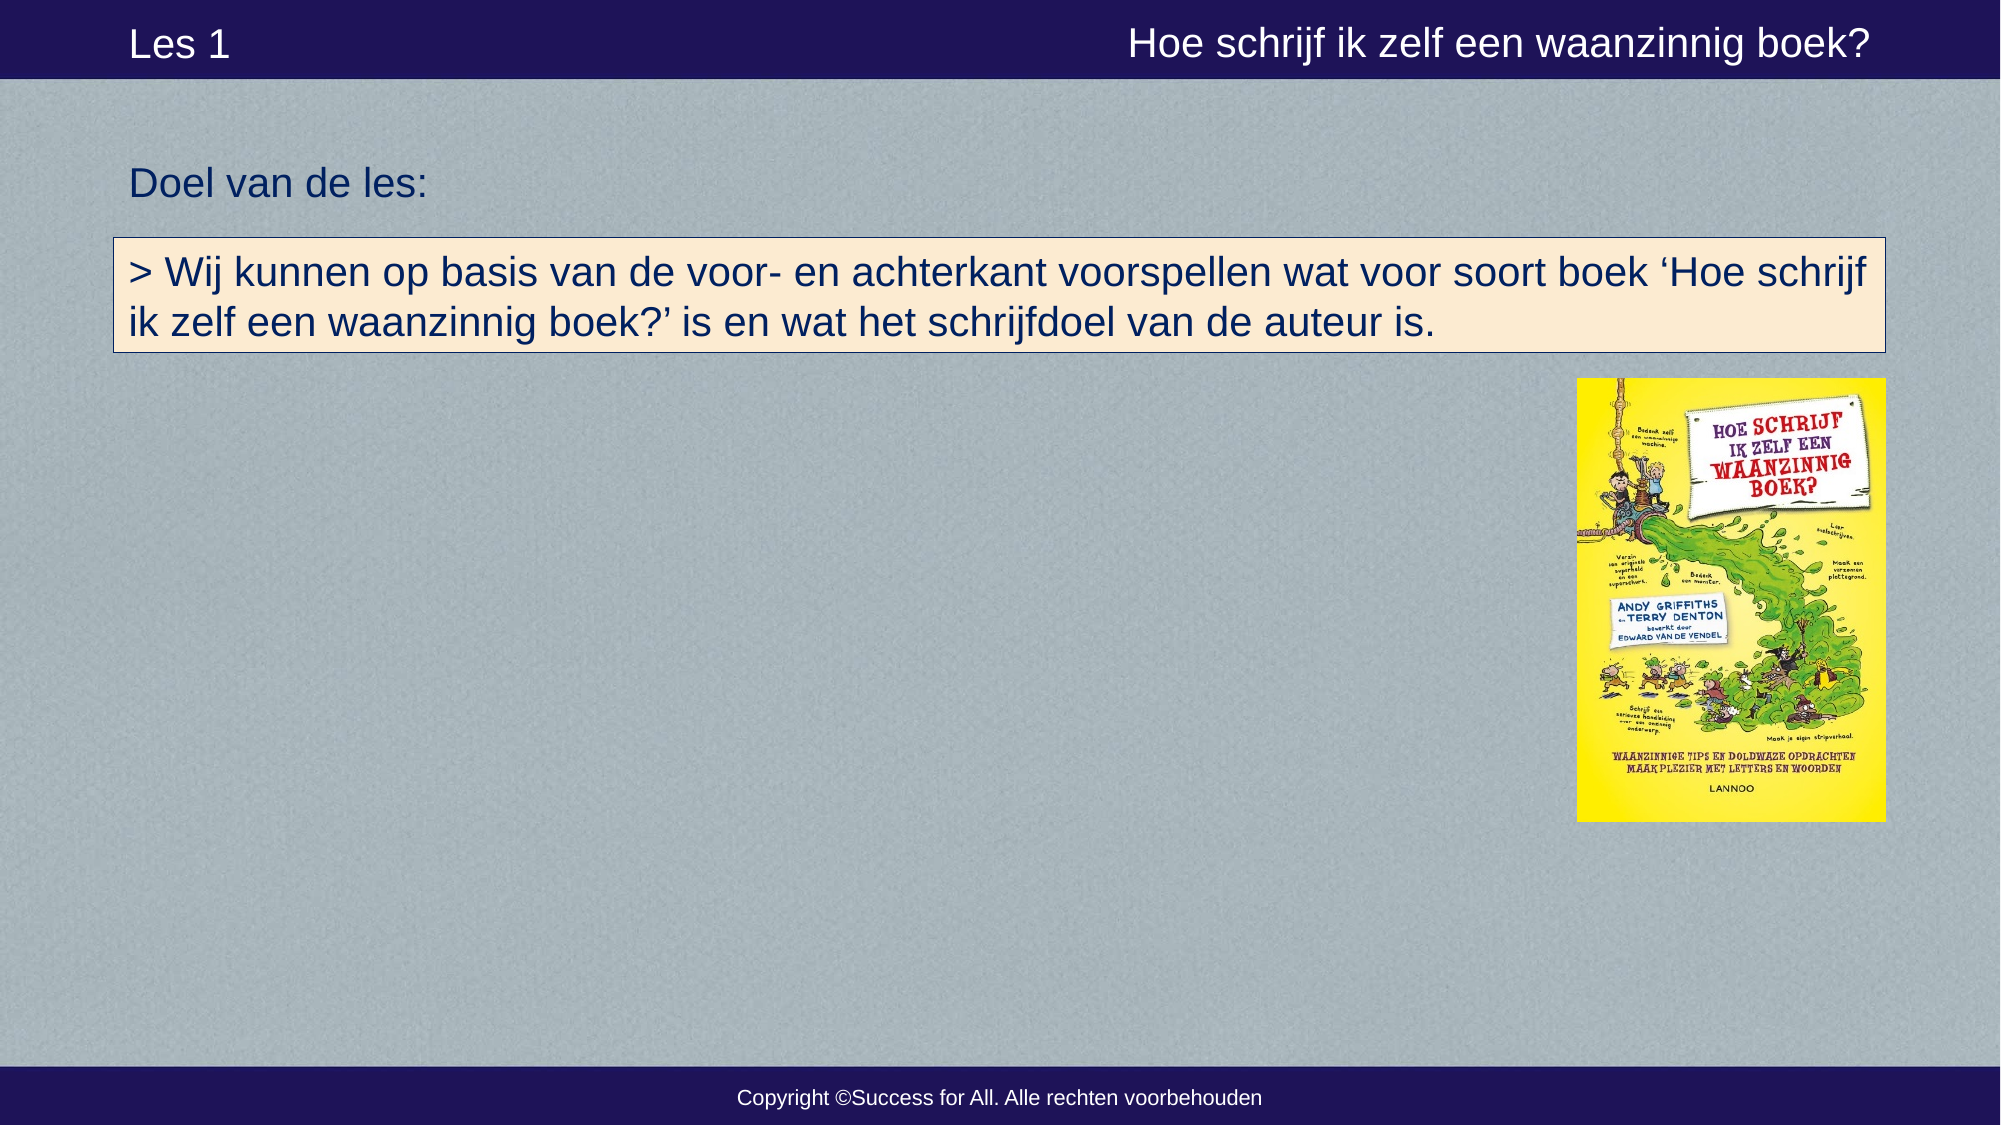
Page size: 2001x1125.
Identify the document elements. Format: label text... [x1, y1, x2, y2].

text_box Doel van de les: [113, 148, 1635, 214]
picture [0, 0, 2001, 1125]
text_box Copyright ©Success for All. Alle rechten voorbehouden [0, 1076, 2000, 1125]
text_box Hoe schrijf ik zelf een waanzinnig boek? [999, 8, 1886, 73]
text_box Les 1 [114, 9, 354, 75]
text_box > Wij kunnen op basis van de voor- en achterkant voorspellen wat voor soort boek ‘Hoe schrijf ik zelf een waanzinnig boek?’ is en wat het schrijfdoel van de auteur is. [113, 237, 1886, 353]
